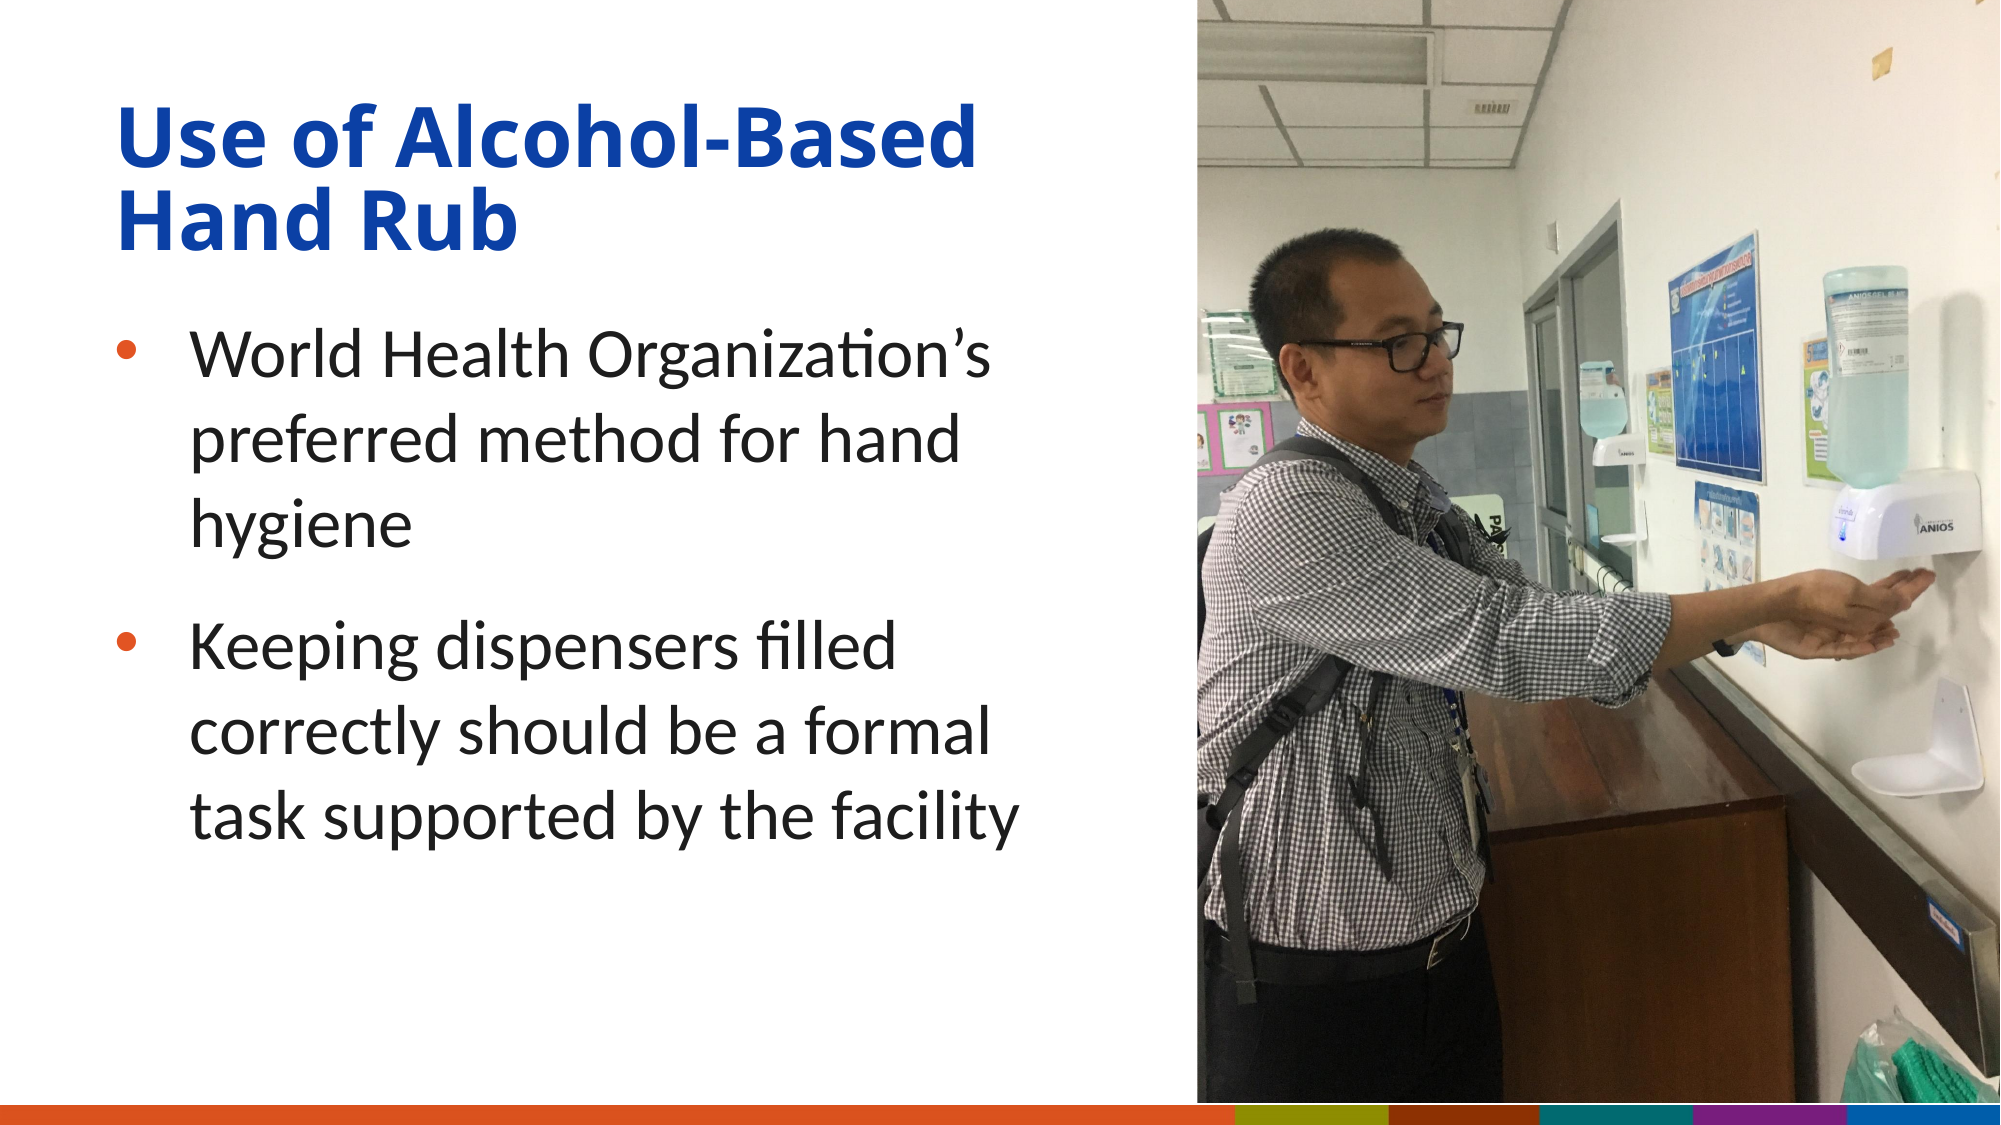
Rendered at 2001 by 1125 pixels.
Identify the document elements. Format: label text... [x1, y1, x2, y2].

picture [0, 1105, 2000, 1125]
picture [1197, 0, 2000, 1103]
title Use of Alcohol-Based Hand Rub [99, 87, 1141, 275]
list World Health Organization’s preferred method for hand hygiene Keeping dispensers filled correctly should be a formal task supported by the facility [99, 299, 1063, 985]
